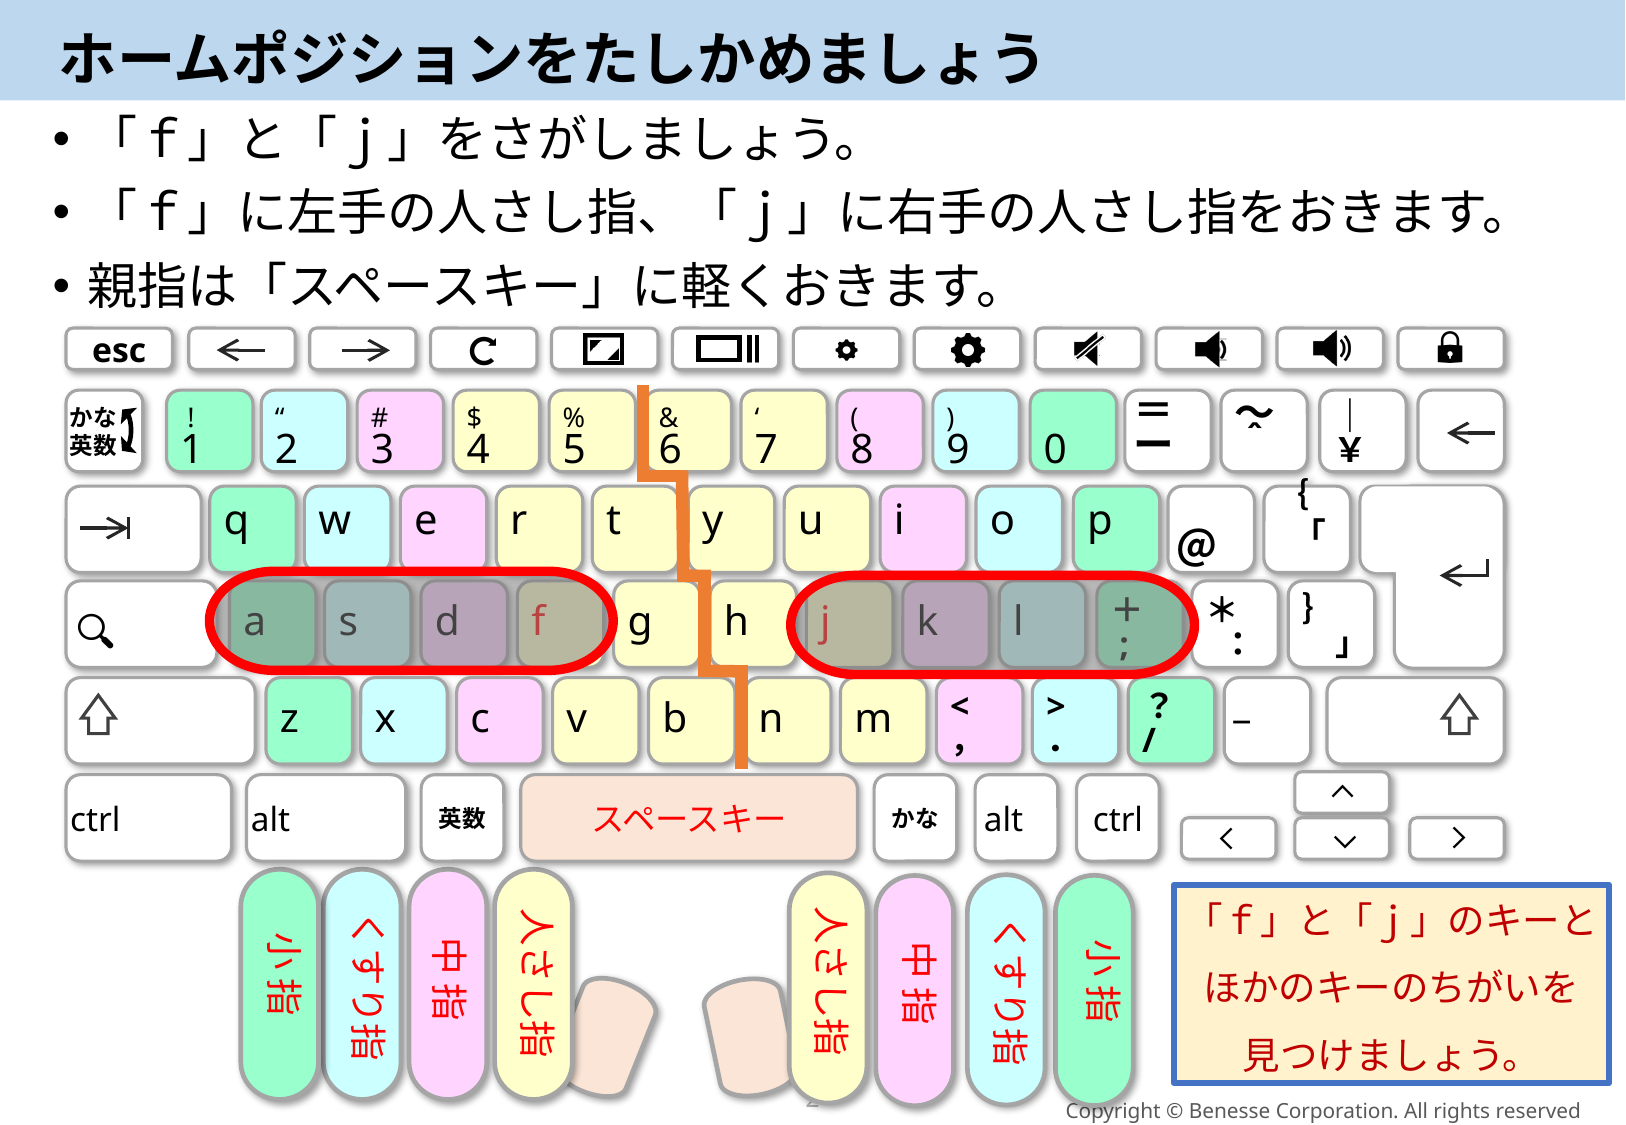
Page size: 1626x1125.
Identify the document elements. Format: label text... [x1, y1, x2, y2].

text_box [65, 322, 1505, 861]
title ホームポジションをたしかめましょう [0, 0, 1625, 101]
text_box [239, 869, 1135, 1125]
text_box 「ｆ」と「ｊ」をさがしましょう。 「ｆ」に左手の人さし指、「ｊ」に右手の人さし指をおきます。 親指は「スペースキー」に軽くおきます。 [37, 107, 1552, 349]
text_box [636, 385, 745, 769]
text_box 「ｆ」と「ｊ」のキーと ほかのキーのちがいを 見つけましょう。 [1173, 884, 1609, 1083]
